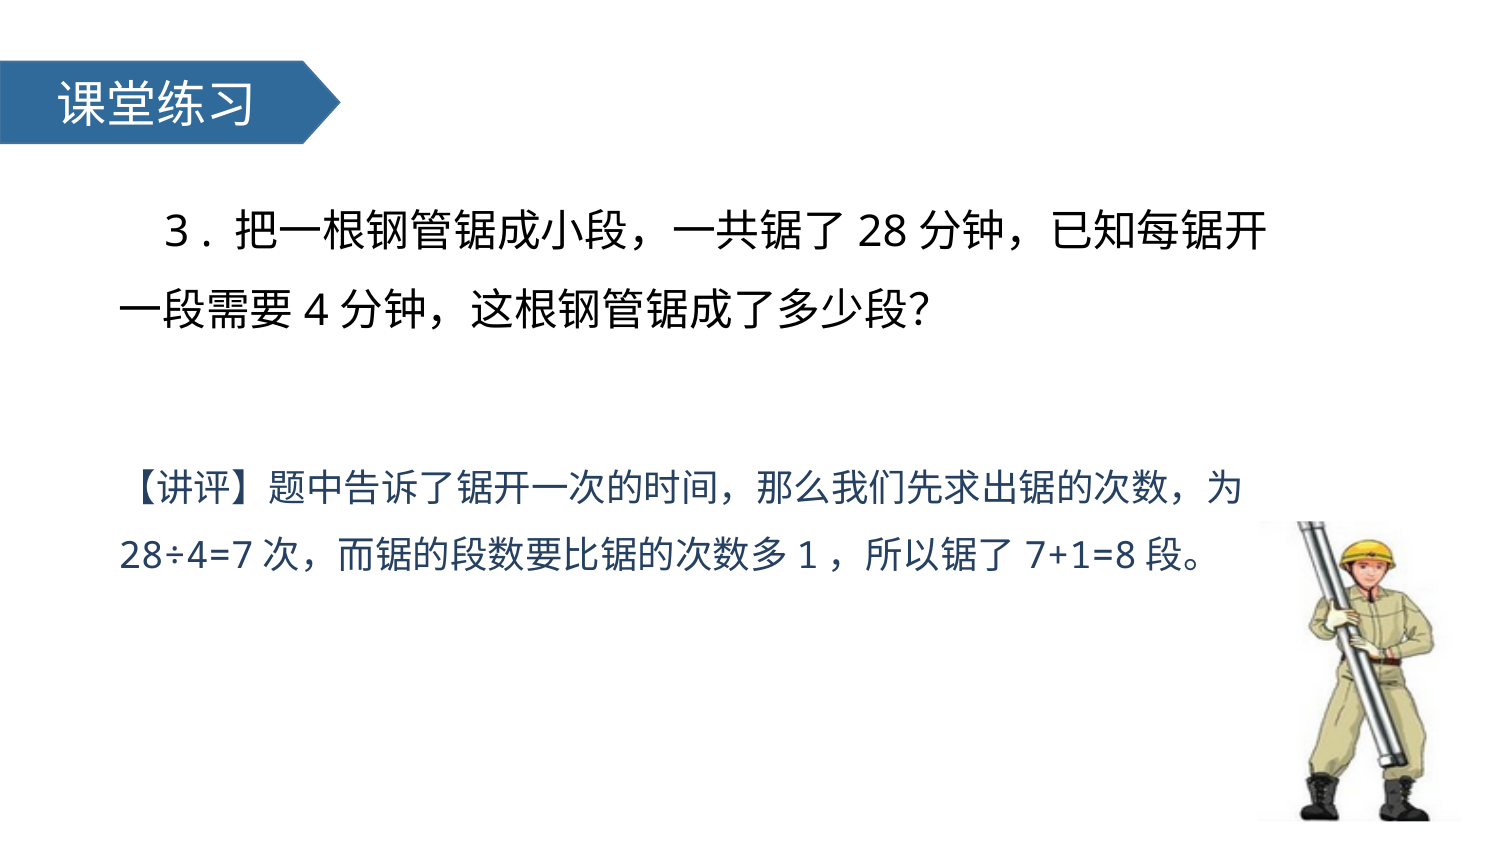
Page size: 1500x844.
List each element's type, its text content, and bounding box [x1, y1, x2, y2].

text_box 3 . 把一根钢管锯成小段，一共锯了28分钟，已知每锯开一段需要4分钟，这根钢管锯成了多少段？ [107, 171, 1321, 340]
picture [1258, 520, 1461, 823]
text_box 课堂练习 [0, 61, 340, 144]
text_box 【讲评】题中告诉了锯开一次的时间，那么我们先求出锯的次数，为28÷4=7次，而锯的段数要比锯的次数多1，所以锯了7+1=8段。 [107, 435, 1321, 583]
